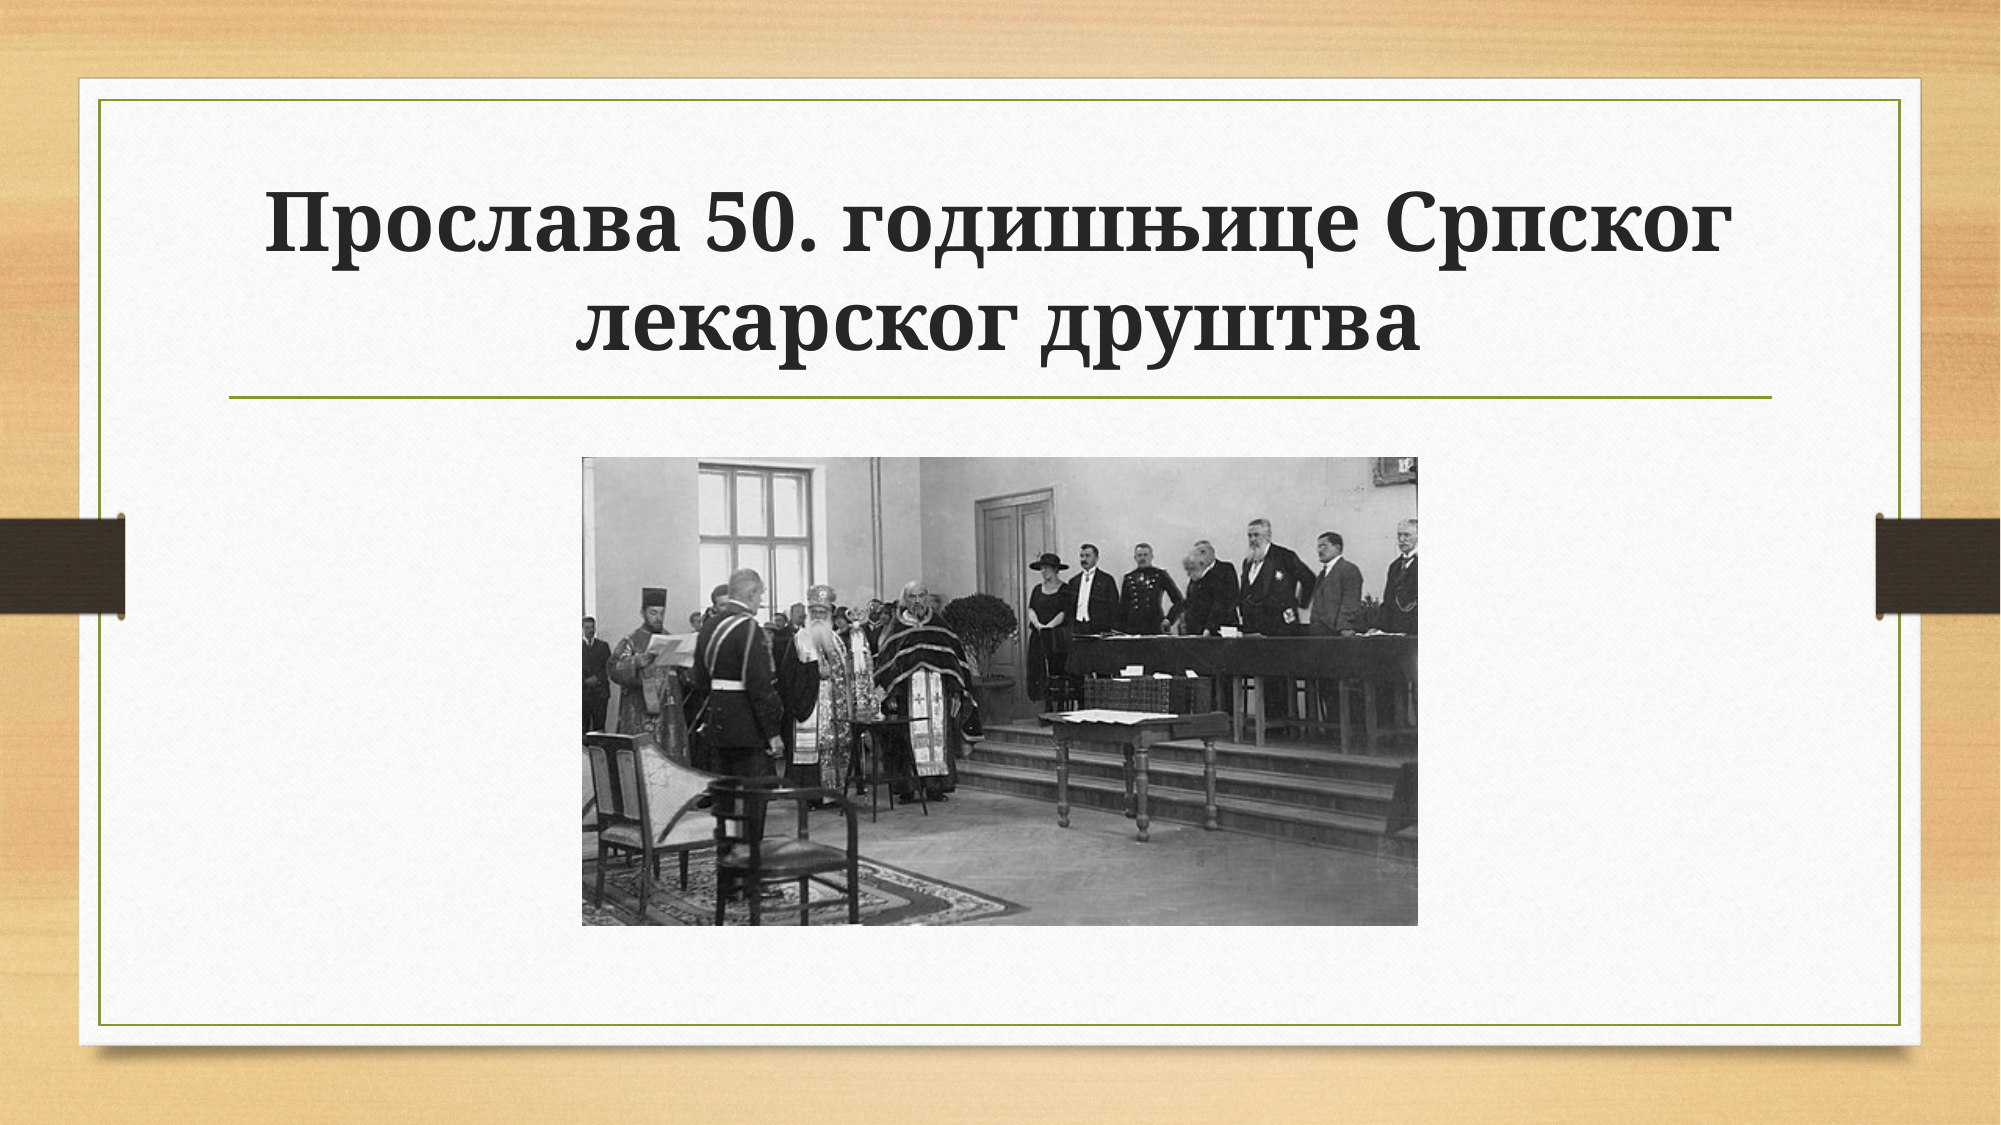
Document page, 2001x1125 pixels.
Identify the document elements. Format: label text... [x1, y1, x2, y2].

title Прослава 50. годишњице Српског лекарског друштва [212, 161, 1788, 375]
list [582, 456, 1418, 927]
picture [0, 0, 2001, 1125]
